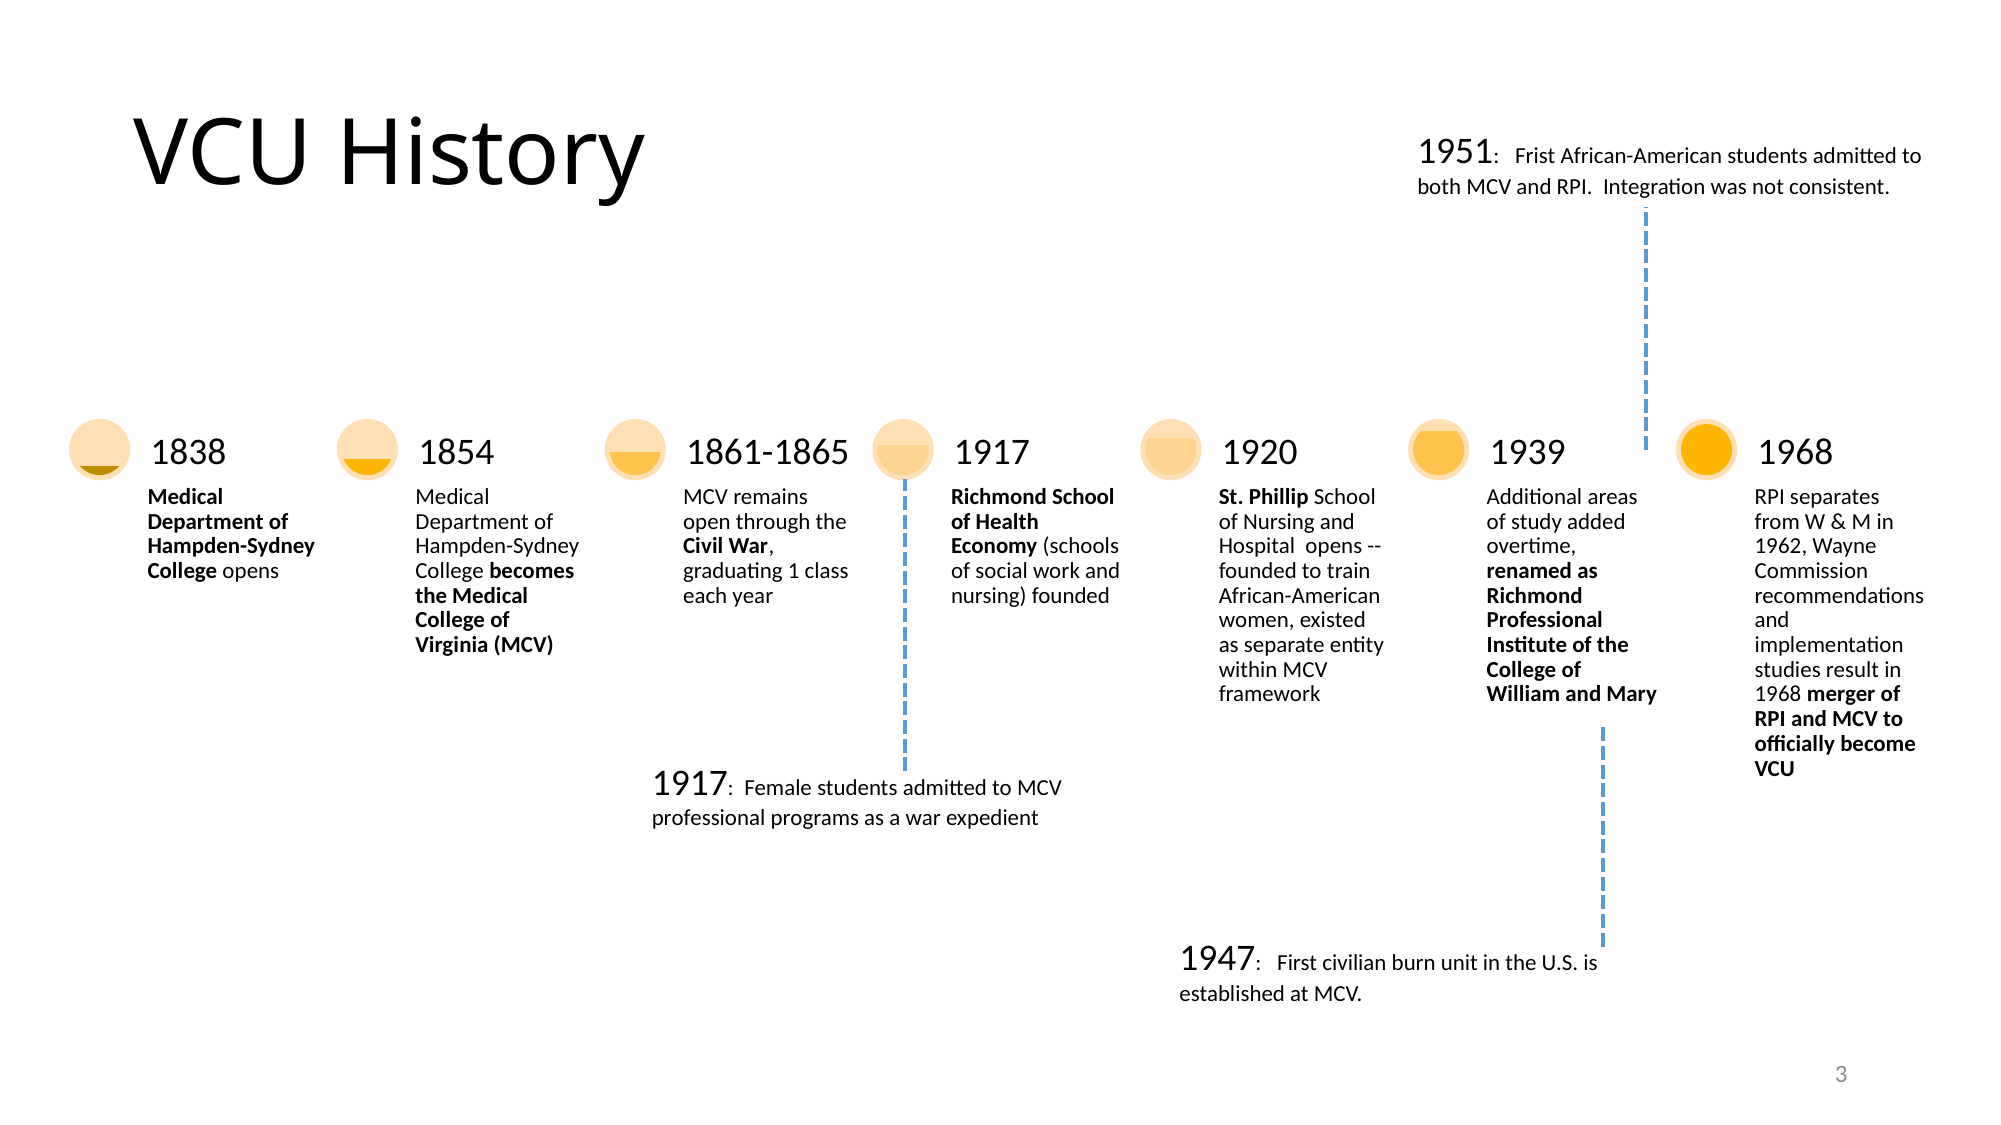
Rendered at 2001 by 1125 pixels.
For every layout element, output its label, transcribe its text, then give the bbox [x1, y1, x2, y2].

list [67, 418, 1933, 816]
text_box 1951: Frist African-American students admitted to both MCV and RPI. Integration was not consistent. [1402, 118, 1950, 206]
slide_number 3 [1412, 1042, 1863, 1103]
text_box 1917: Female students admitted to MCV professional programs as a war expedient [637, 816, 1173, 838]
text_box 1947: First civilian burn unit in the U.S. is established at MCV. [1164, 925, 1712, 1014]
title VCU History [118, 45, 1844, 264]
